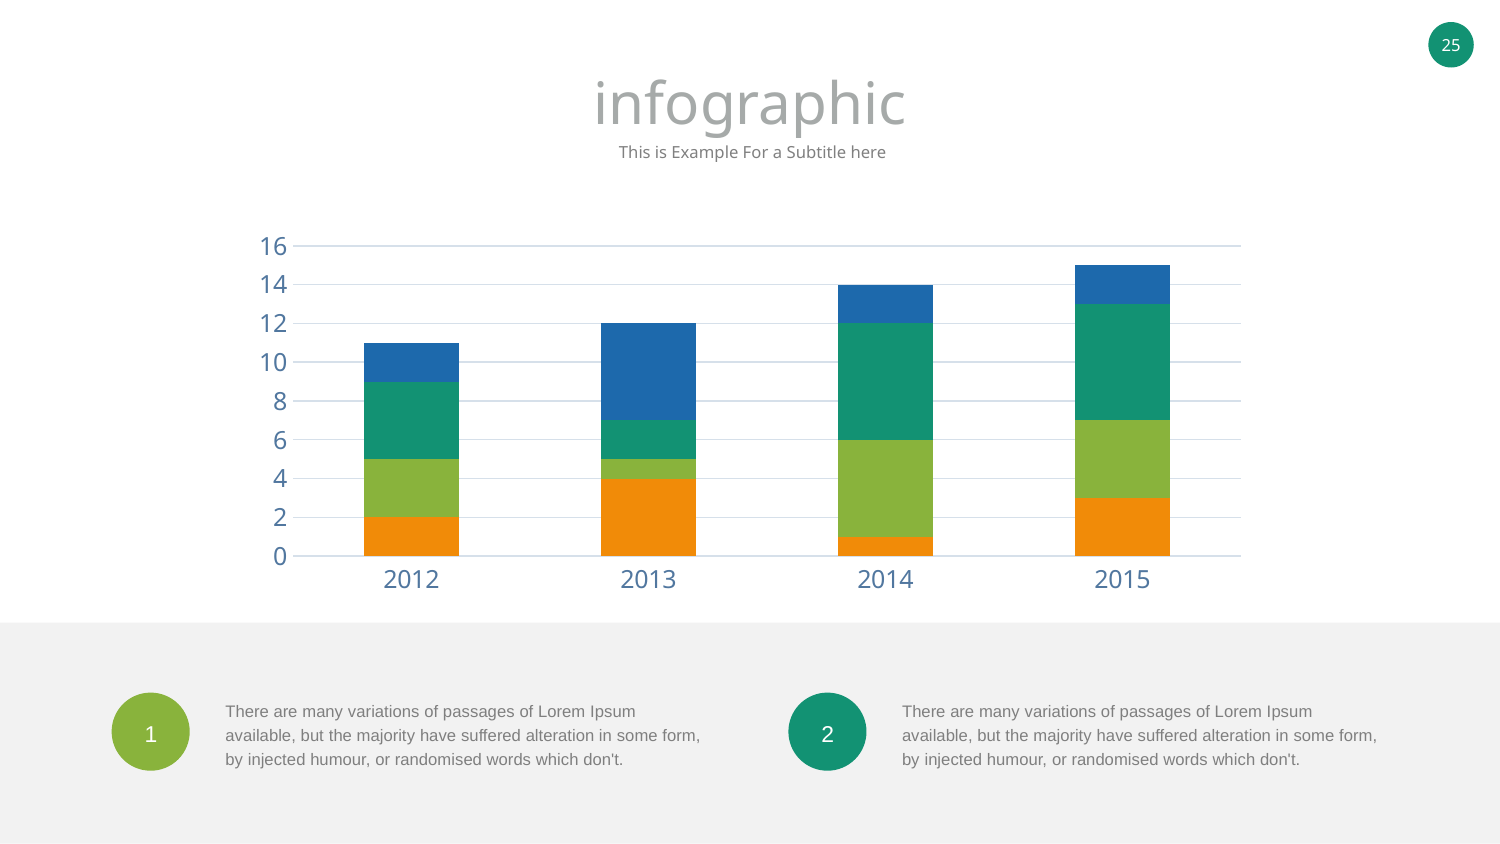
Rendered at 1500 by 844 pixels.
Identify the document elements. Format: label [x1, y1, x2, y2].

text_box [563, 57, 943, 163]
chart [238, 220, 1262, 605]
text_box [111, 688, 1389, 779]
text_box [0, 622, 1500, 844]
